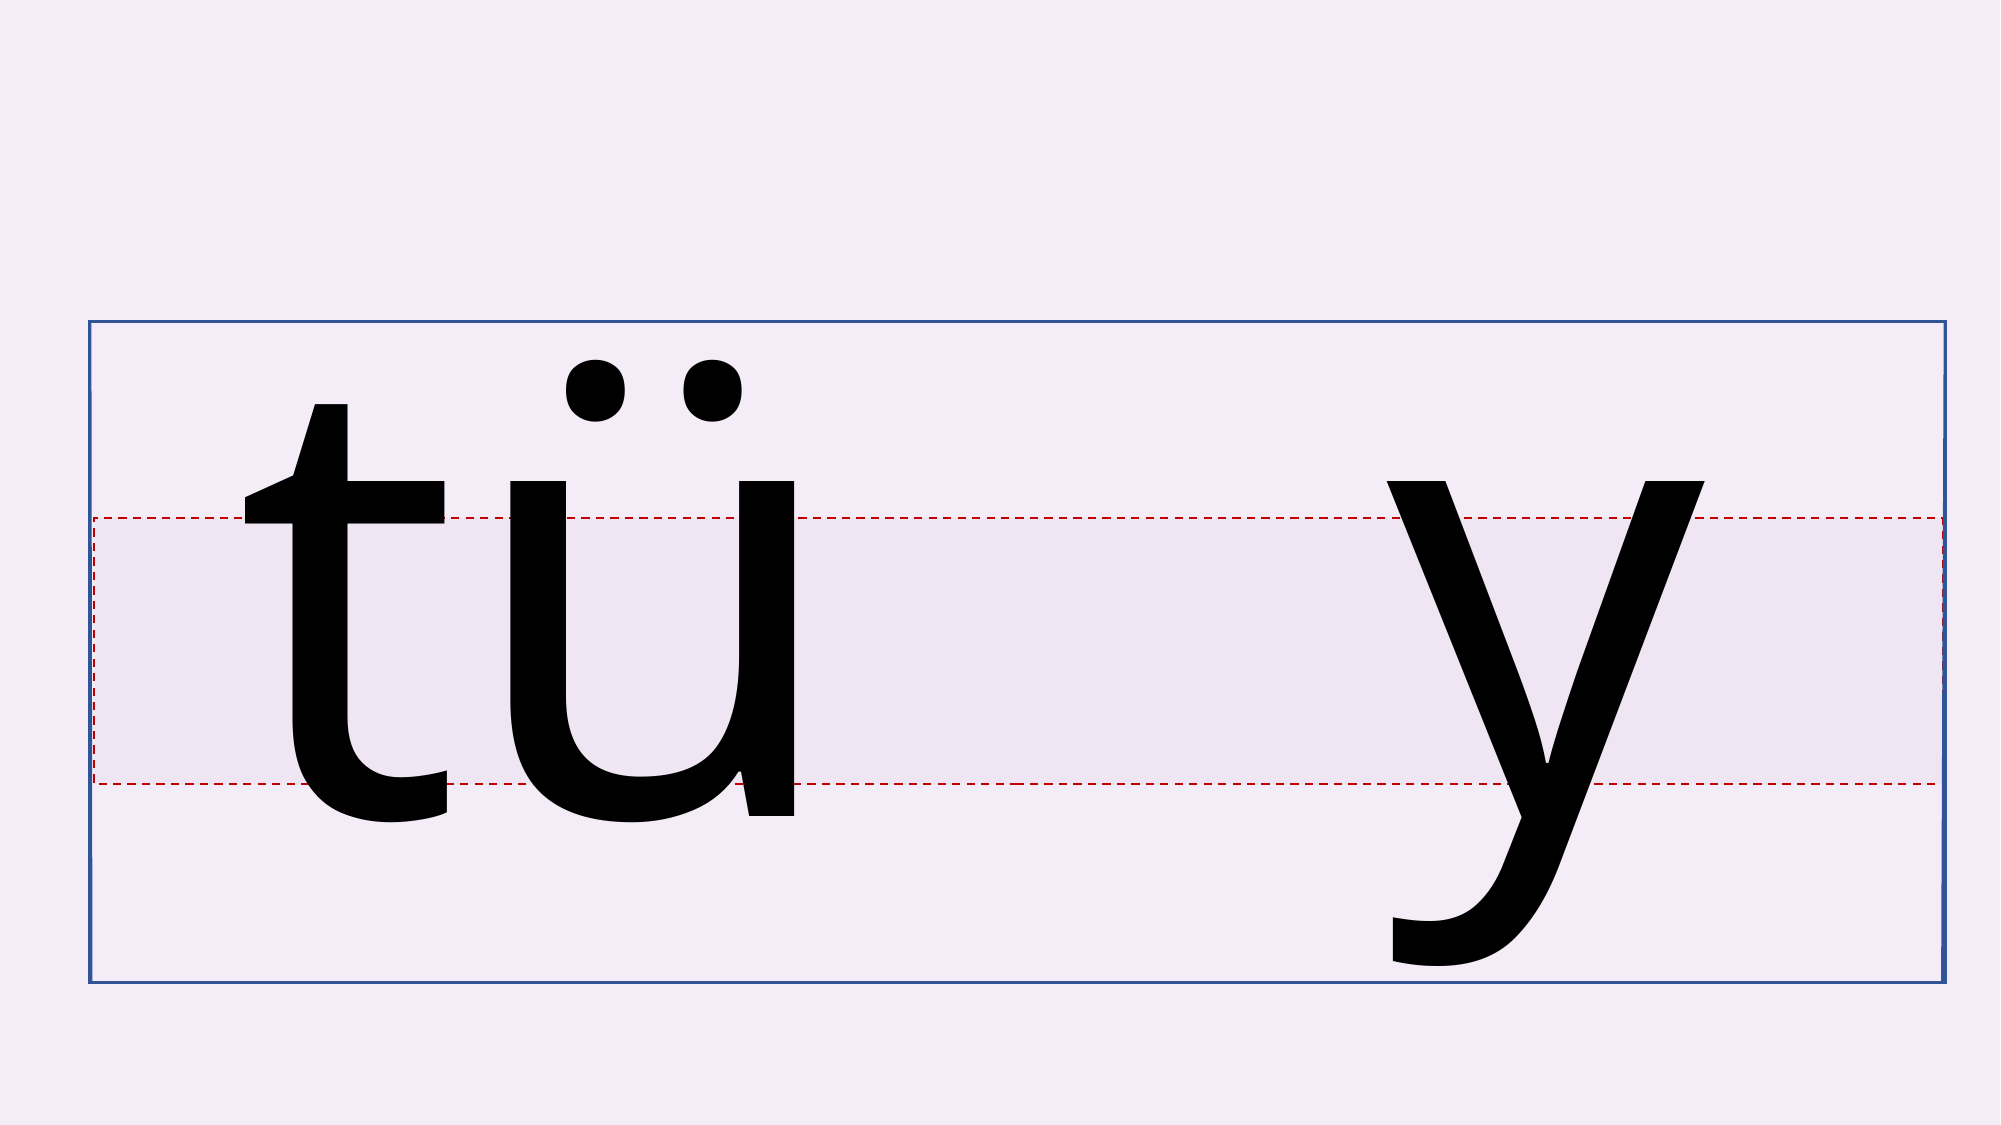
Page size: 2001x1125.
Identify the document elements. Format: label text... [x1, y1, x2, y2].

text_box y [1371, 269, 2000, 1093]
subtitle tü [58, 269, 1371, 1048]
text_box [89, 321, 1946, 983]
